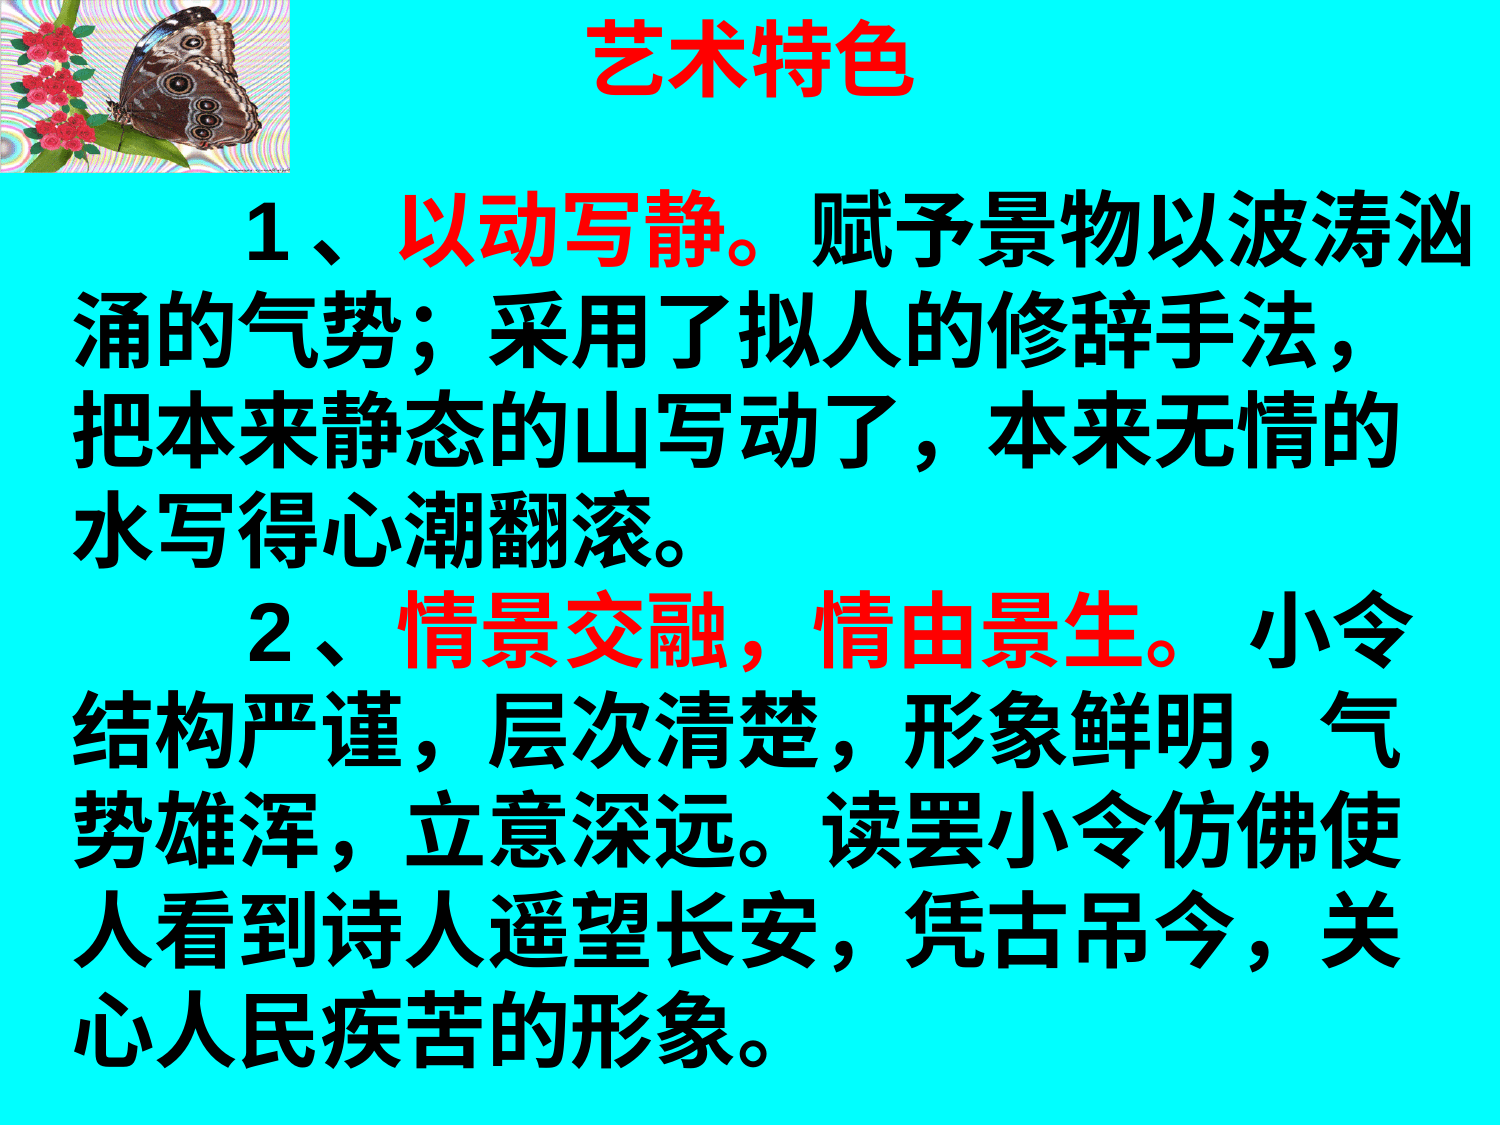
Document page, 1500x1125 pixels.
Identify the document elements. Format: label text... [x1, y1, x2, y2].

picture [0, 0, 290, 173]
list 1、以动写静。赋予景物以波涛汹涌的气势；采用了拟人的修辞手法，把本来静态的山写动了，本来无情的水写得心潮翻滚。 2、情景交融，情由景生。 小令结构严谨，层次清楚，形象鲜明，气势雄浑，立意深远。读罢小令仿佛使人看到诗人遥望长安，凭古吊今，关心人民疾苦的形象。 [0, 160, 1500, 1125]
title 艺术特色 [290, 0, 1426, 114]
